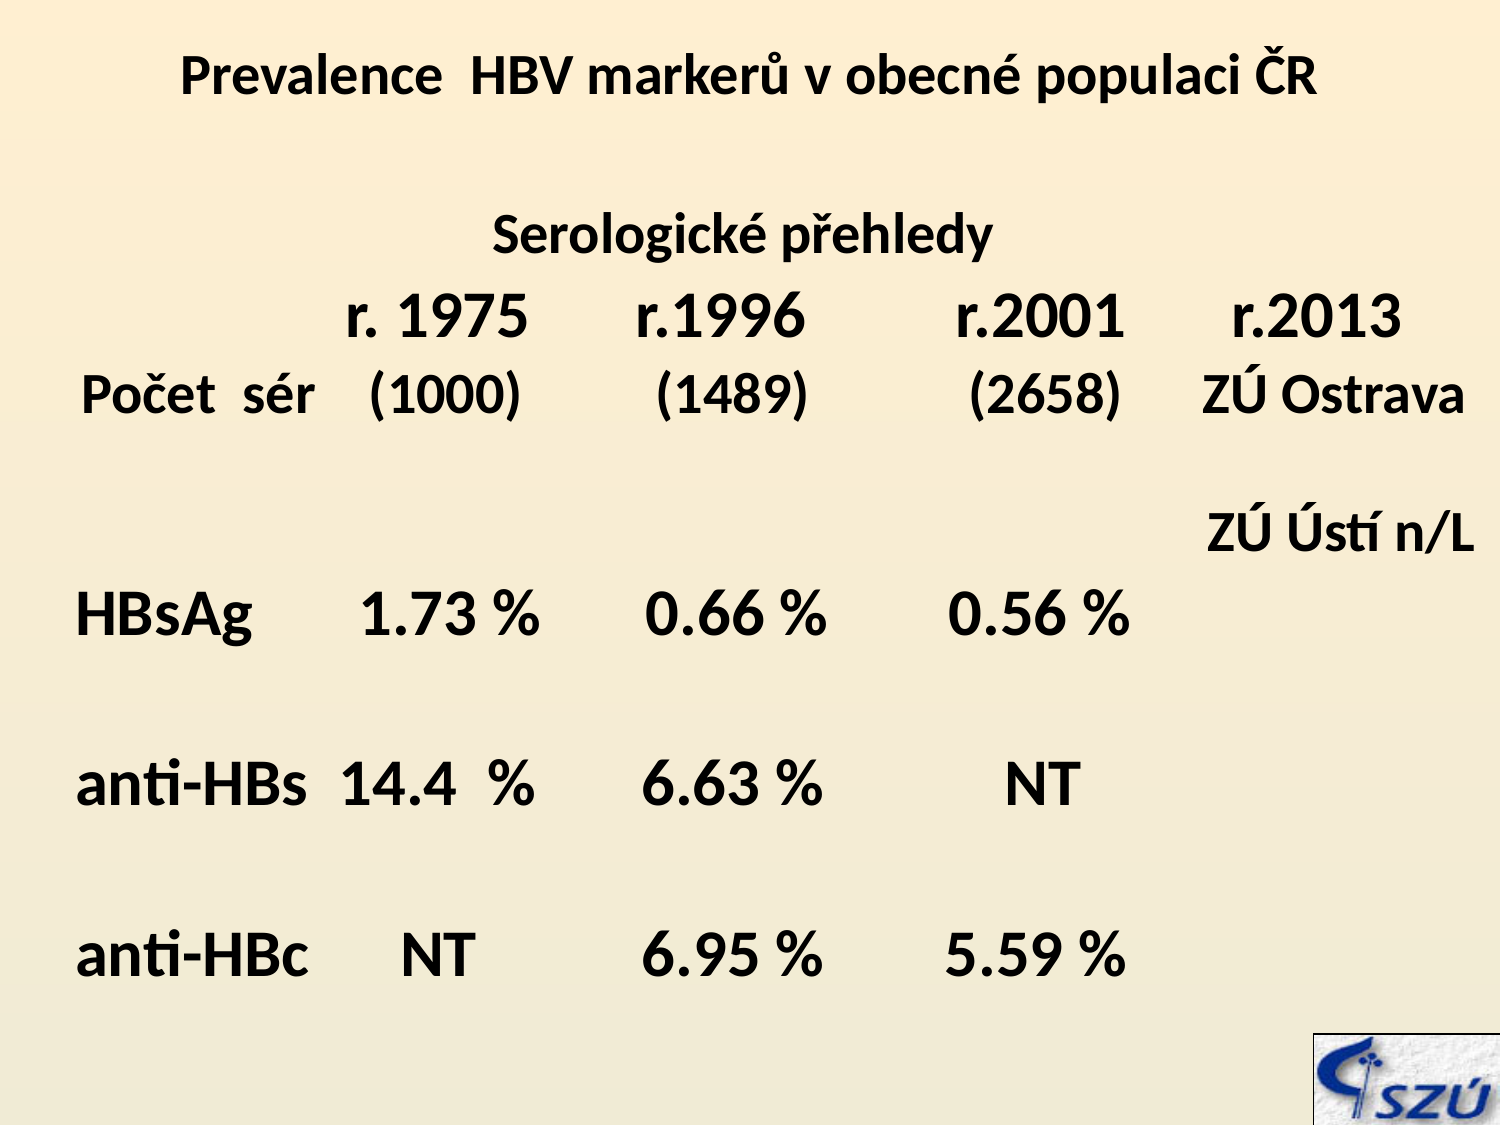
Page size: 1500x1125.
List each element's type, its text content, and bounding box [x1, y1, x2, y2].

list Serologické přehledy r. 1975 r.1996 r.2001 r.2013 Počet sér (1000) (1489) (2658) ZÚ Ostrava ZÚ Ústí n/L HBsAg 1.73 % 0.66 % 0.56 % anti-HBs 14.4 % 6.63 % NT anti-HBc NT 6.95 % 5.59 % [0, 196, 1500, 1106]
picture [1314, 1034, 1500, 1125]
title Prevalence HBV markerů v obecné populaci ČR [112, 0, 1388, 159]
